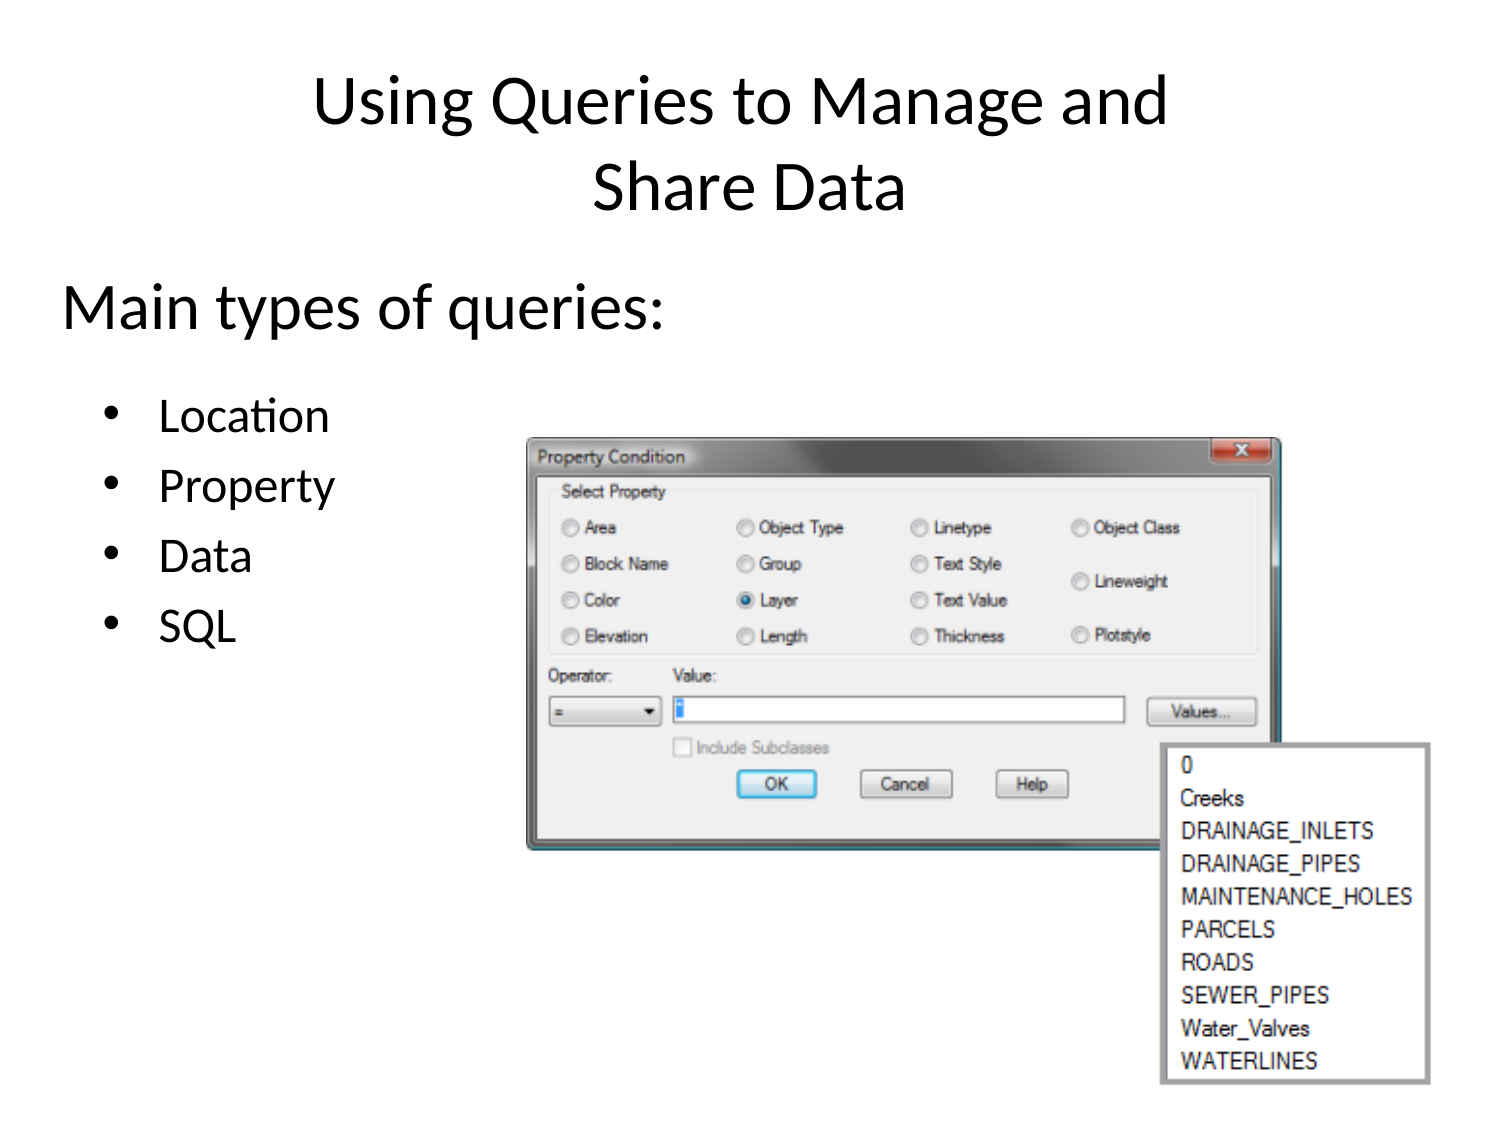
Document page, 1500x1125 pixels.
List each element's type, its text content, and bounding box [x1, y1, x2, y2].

picture [526, 437, 1433, 1091]
text_box Main types of queries: [37, 237, 800, 350]
list Location Property Data SQL [87, 375, 938, 1075]
title Using Queries to Manage and Share Data [75, 45, 1425, 233]
